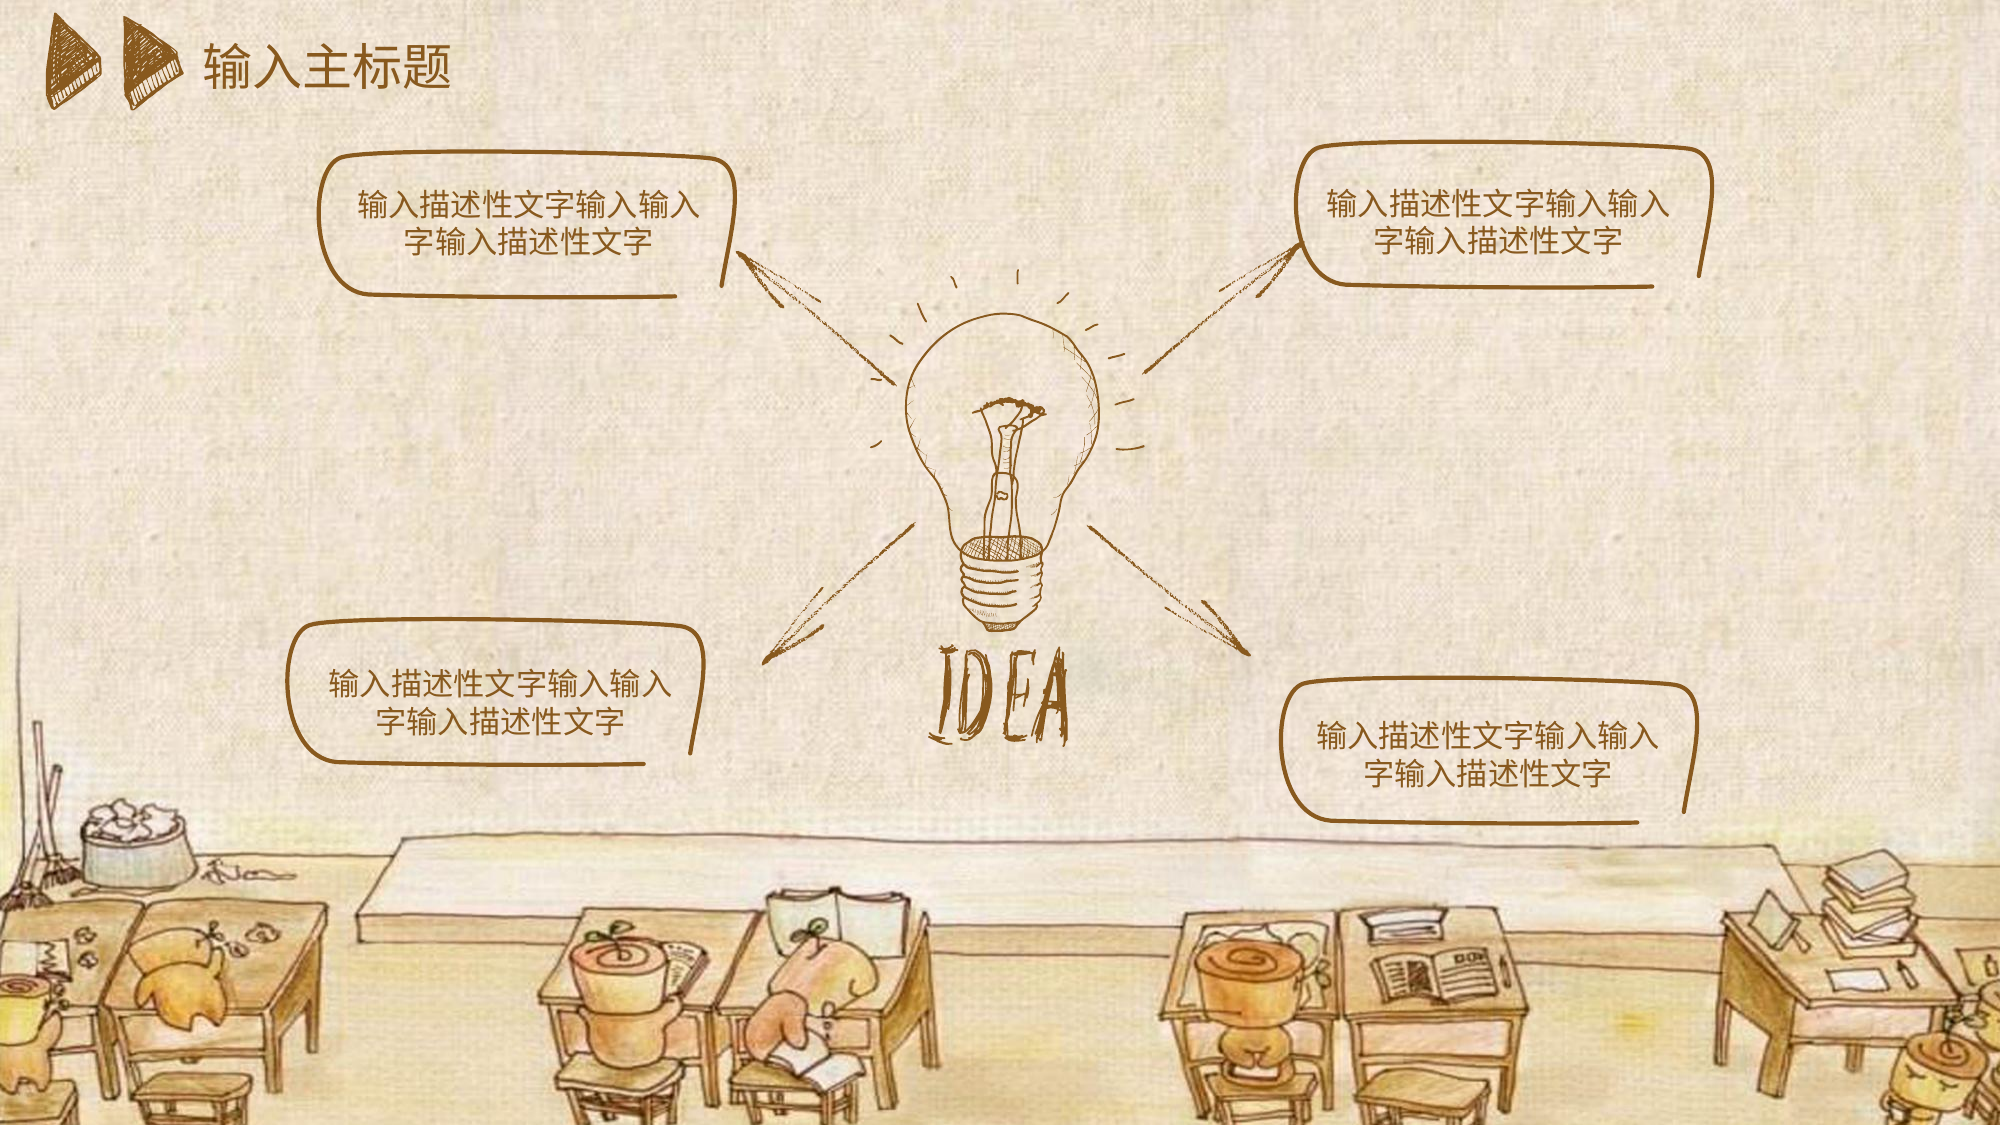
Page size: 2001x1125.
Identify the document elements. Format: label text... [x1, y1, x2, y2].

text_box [45, 12, 185, 111]
text_box [1279, 676, 1699, 825]
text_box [1062, 577, 1272, 608]
picture [0, 0, 2000, 1125]
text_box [1116, 290, 1327, 321]
text_box [286, 618, 705, 766]
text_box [731, 576, 942, 607]
text_box [1294, 140, 1714, 289]
text_box [317, 150, 736, 299]
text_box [869, 268, 1146, 763]
text_box 输入主标题 [191, 29, 648, 101]
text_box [713, 301, 923, 332]
